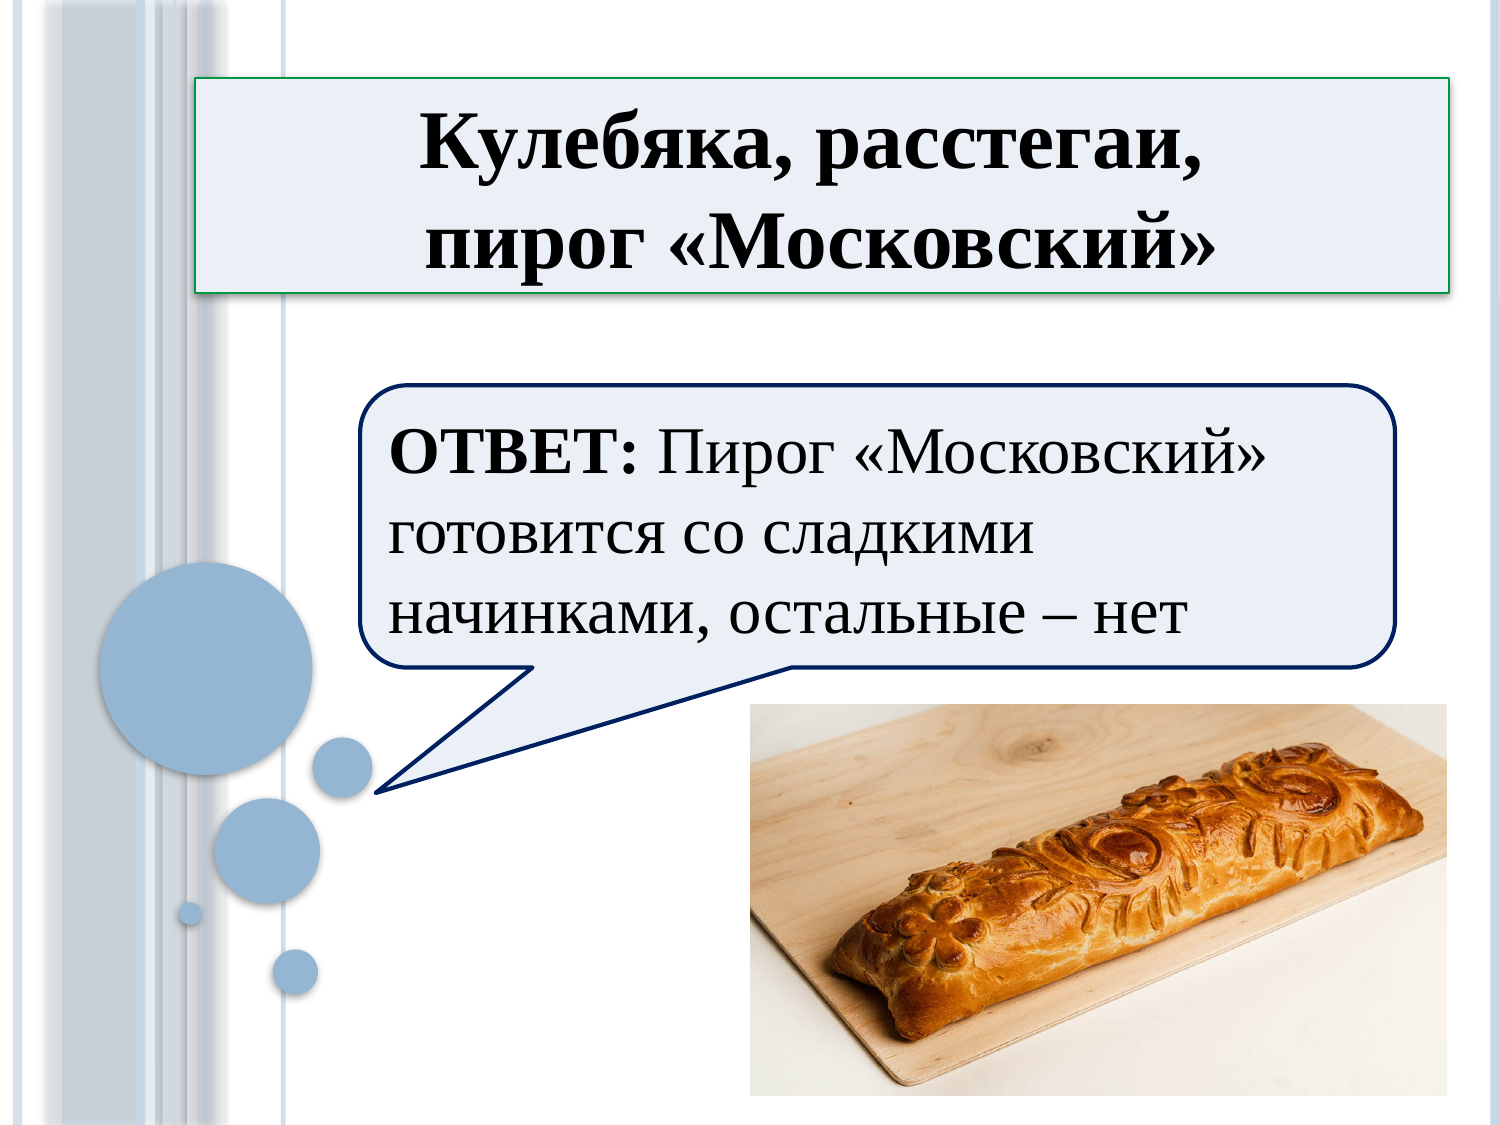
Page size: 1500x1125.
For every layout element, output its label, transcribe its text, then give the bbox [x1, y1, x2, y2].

picture [749, 703, 1448, 1096]
text_box ОТВЕТ: Пирог «Московский» готовится со сладкими начинками, остальные – нет [357, 383, 1398, 796]
text_box Кулебяка, расстегаи, пирог «Московский» [194, 77, 1450, 294]
